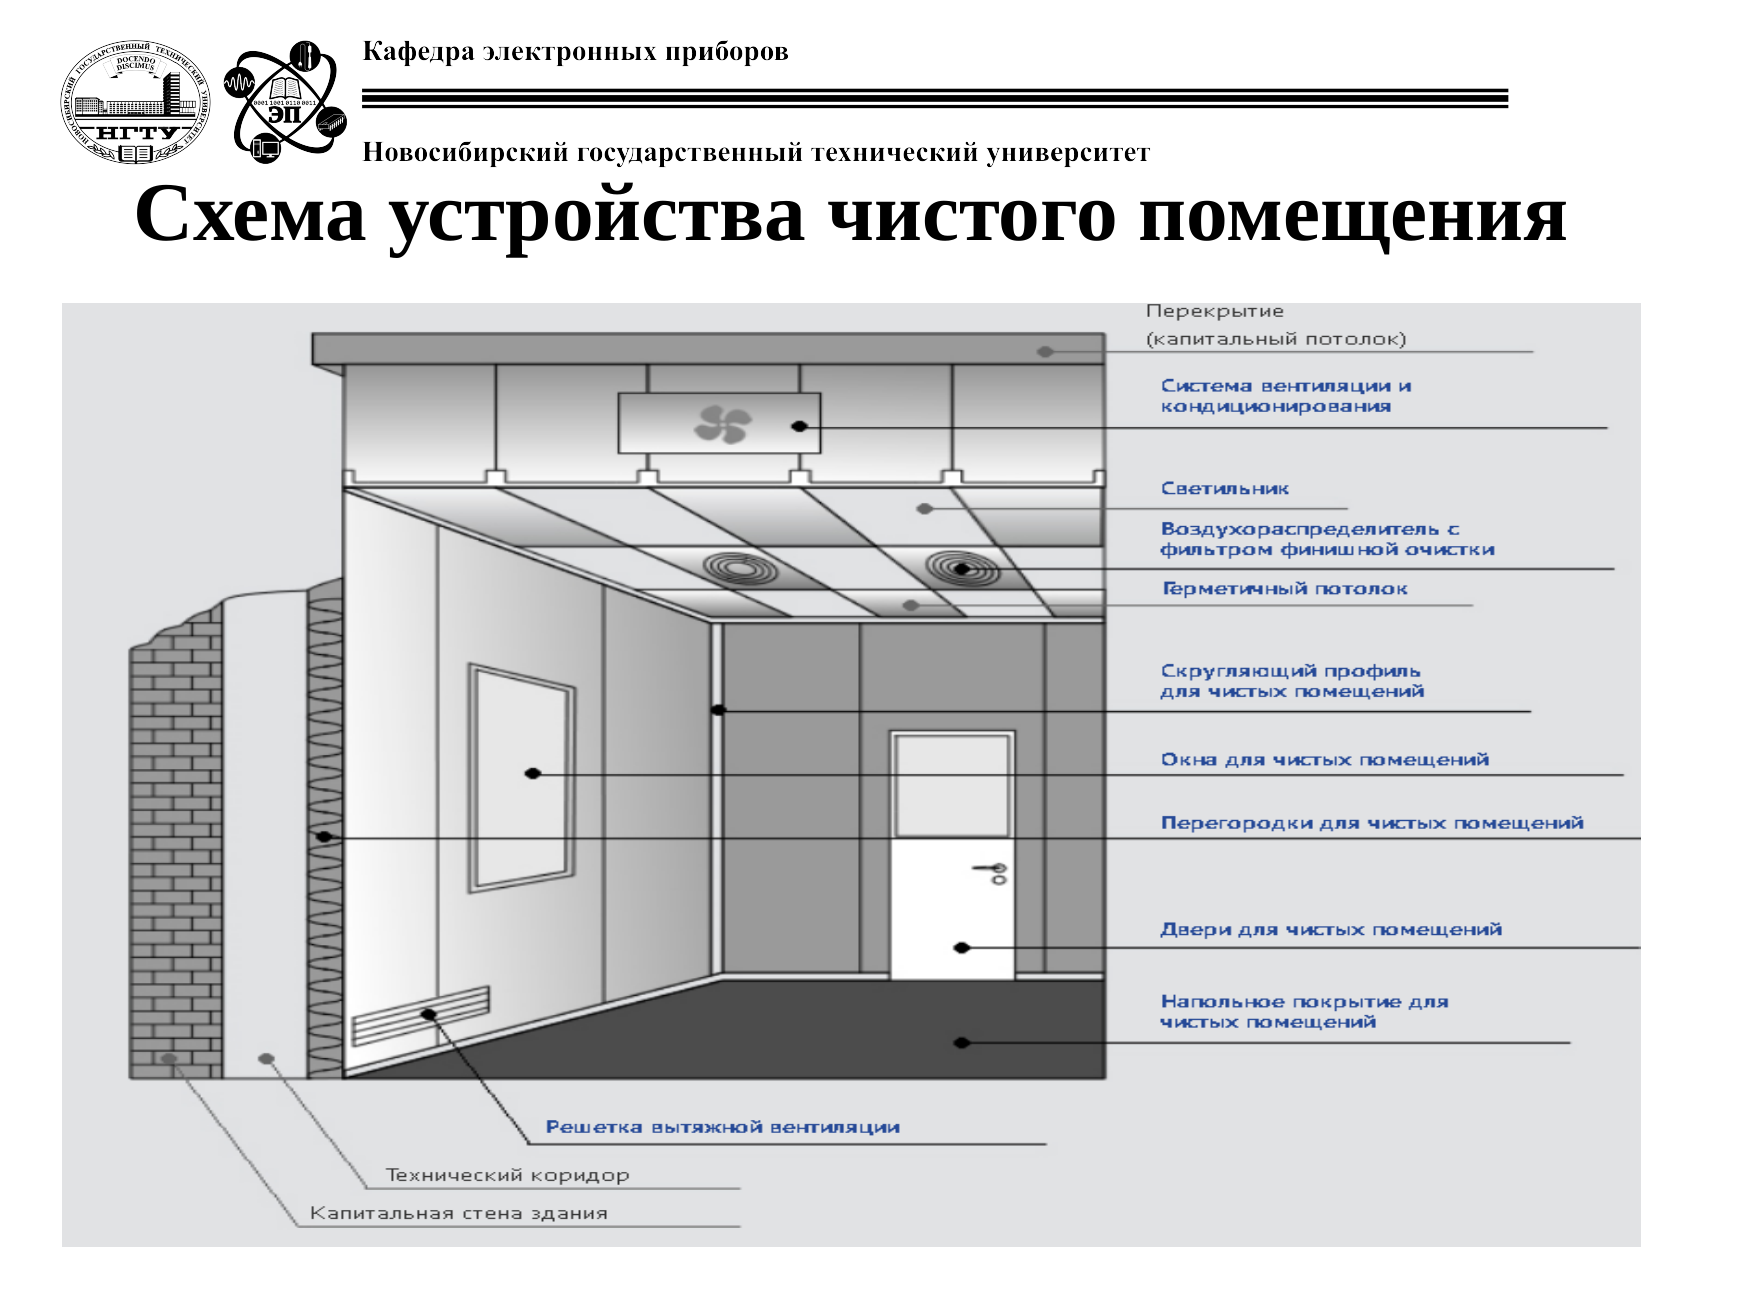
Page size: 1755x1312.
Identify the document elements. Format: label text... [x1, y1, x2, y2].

title Схема устройства чистого помещения [62, 135, 1641, 278]
picture [0, 0, 1755, 1312]
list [61, 303, 1641, 1247]
